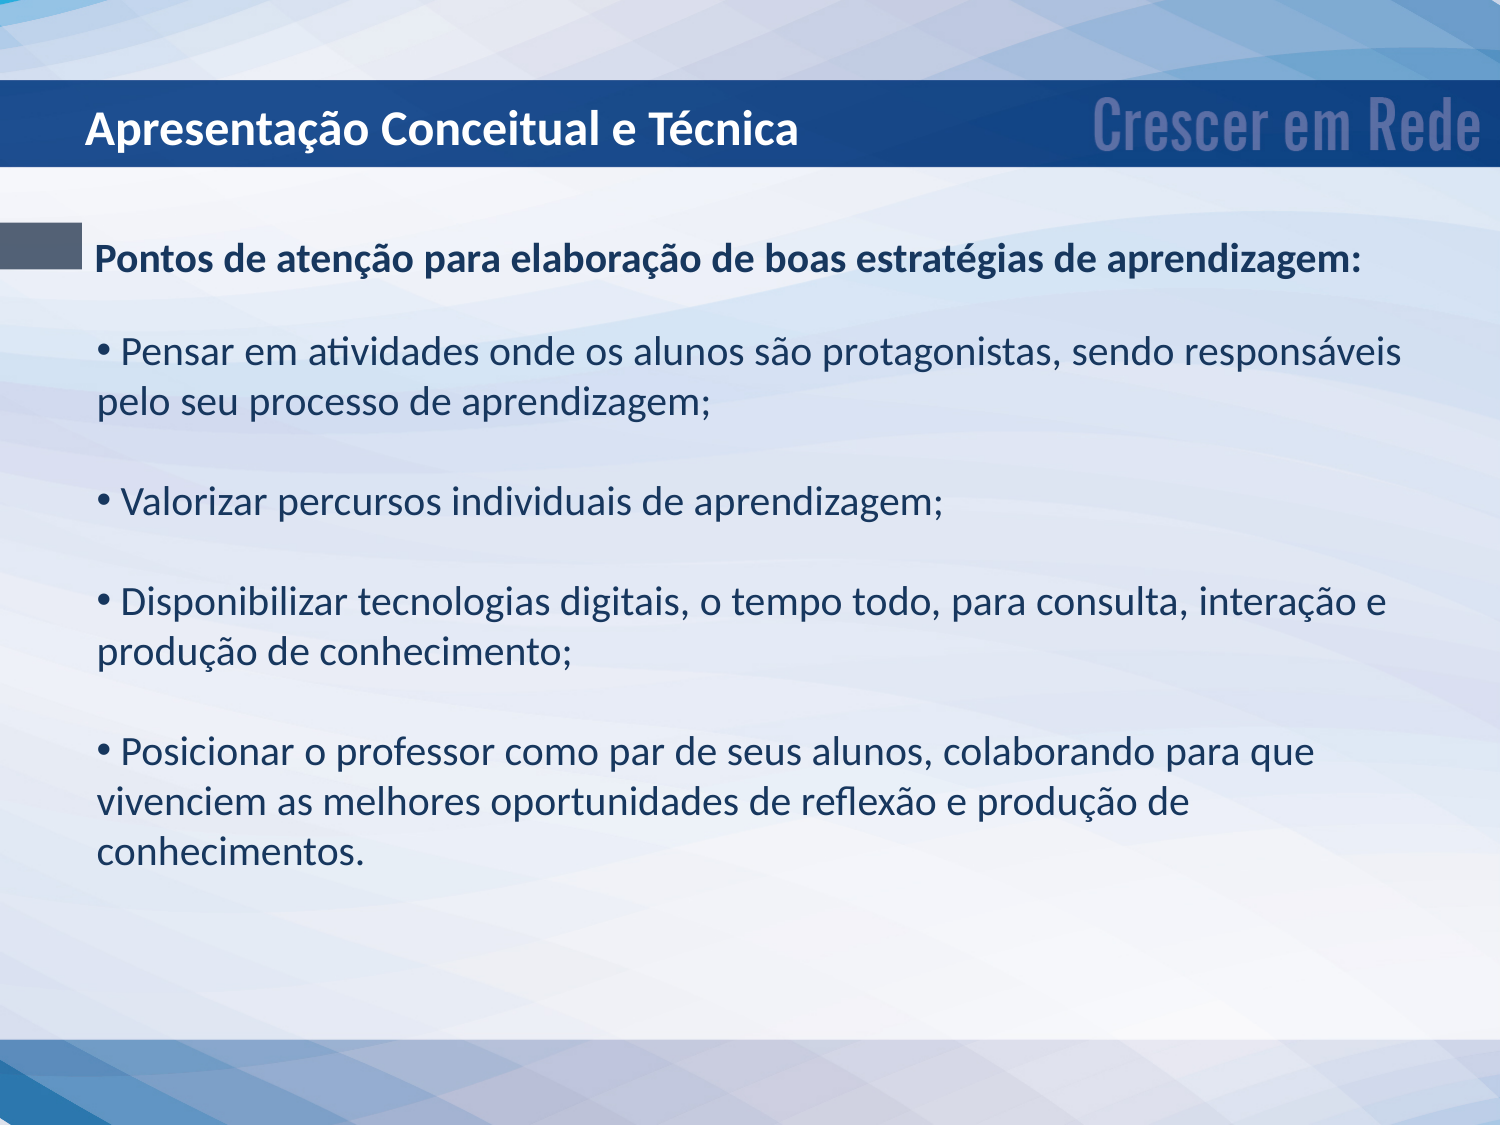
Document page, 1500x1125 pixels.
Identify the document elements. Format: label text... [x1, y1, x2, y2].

text_box Pontos de atenção para elaboração de boas estratégias de aprendizagem: [70, 198, 1418, 363]
text_box Apresentação Conceitual e Técnica [70, 88, 1430, 163]
text_box [0, 220, 70, 272]
text_box Pensar em atividades onde os alunos são protagonistas, sendo responsáveis pelo seu processo de aprendizagem; Valorizar percursos individuais de aprendizagem; Disponibilizar tecnologias digitais, o tempo todo, para consulta, interação e produção de conhecimento; Posicionar o professor como par de seus alunos, colaborando para que vivenciem as melhores oportunidades de reflexão e produção de conhecimentos. [81, 316, 1465, 932]
picture [0, 0, 1500, 1125]
